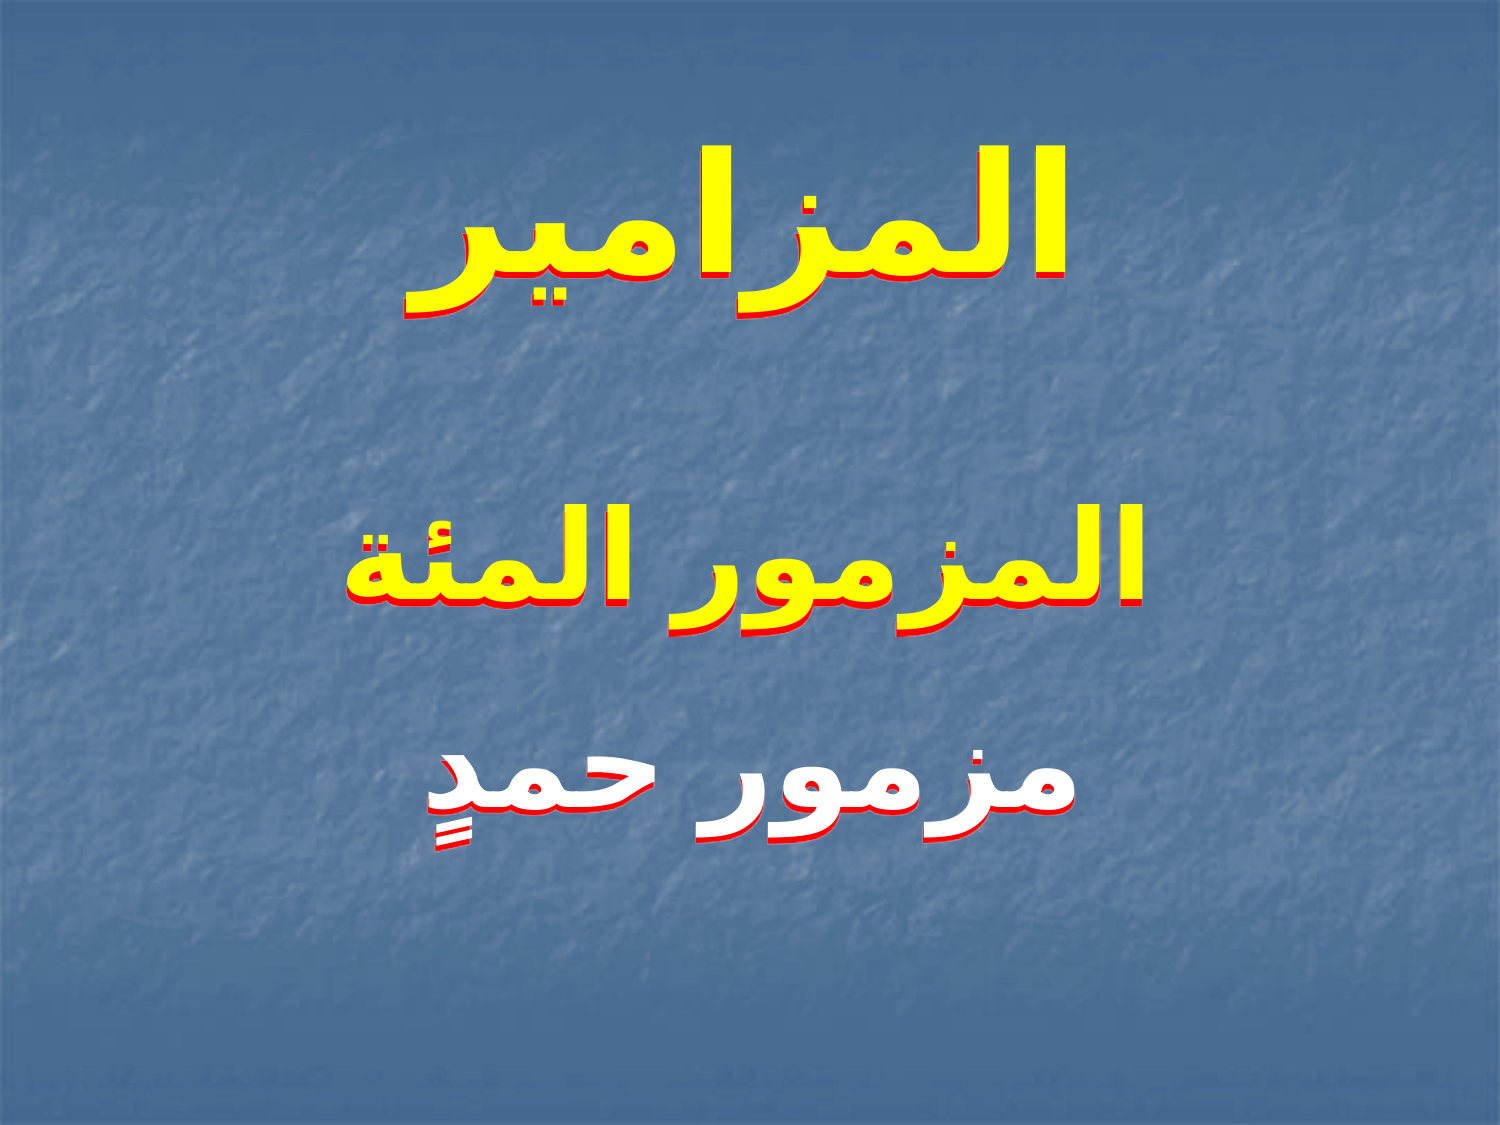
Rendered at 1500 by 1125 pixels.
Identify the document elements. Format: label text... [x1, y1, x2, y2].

subtitle المزامير المزمور المئة [11, 137, 1483, 551]
text_box مزمور حمدٍ [17, 704, 1489, 1125]
